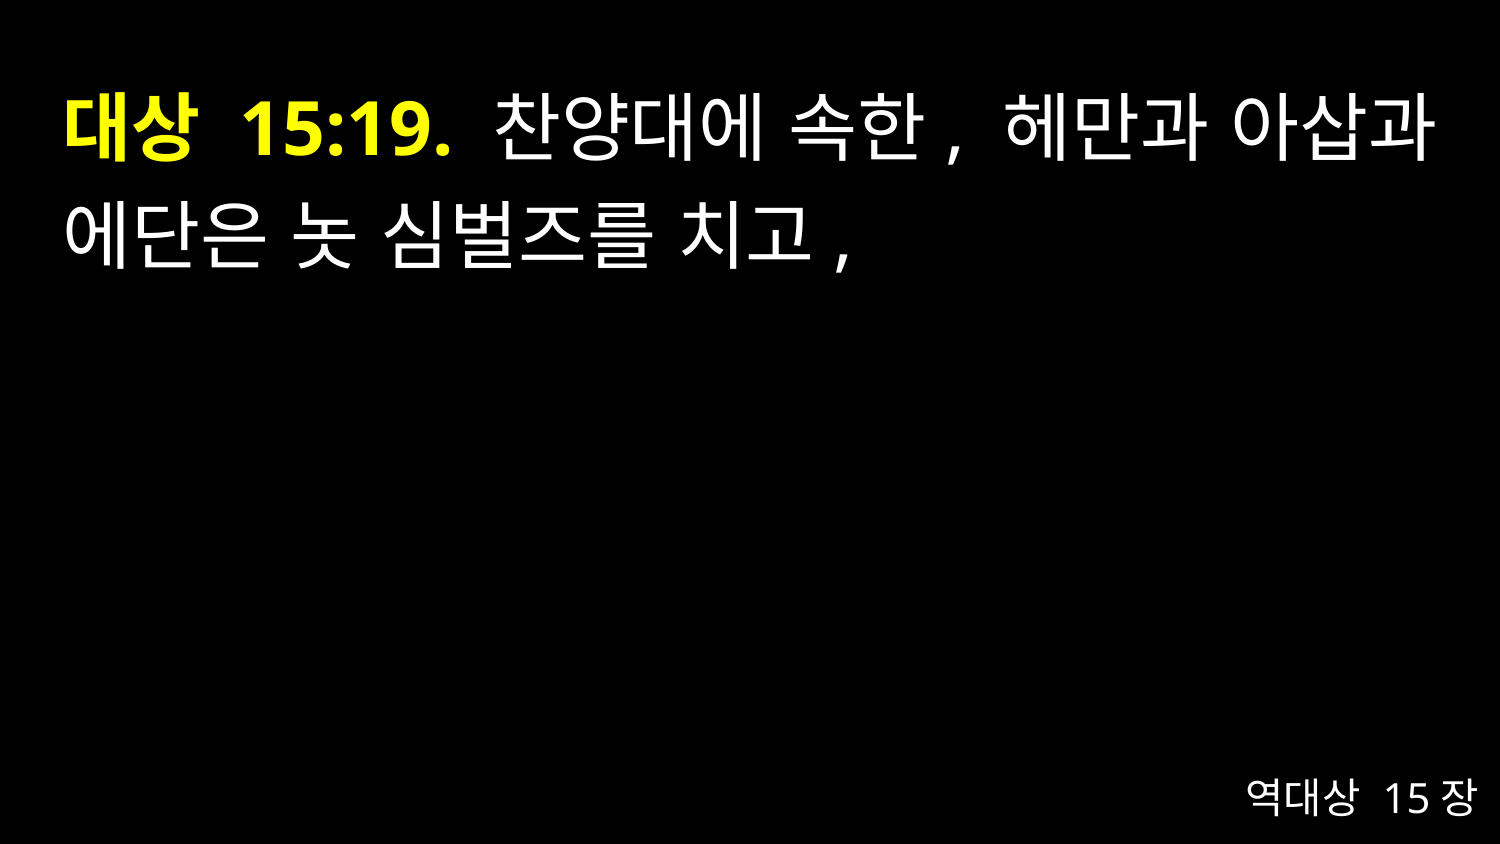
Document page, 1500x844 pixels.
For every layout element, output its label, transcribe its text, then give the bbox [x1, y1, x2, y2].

subtitle 역대상 15장 [916, 770, 1500, 844]
title 대상 15:19. 찬양대에 속한, 헤만과 아삽과 에단은 놋 심벌즈를 치고, [0, 0, 1500, 844]
